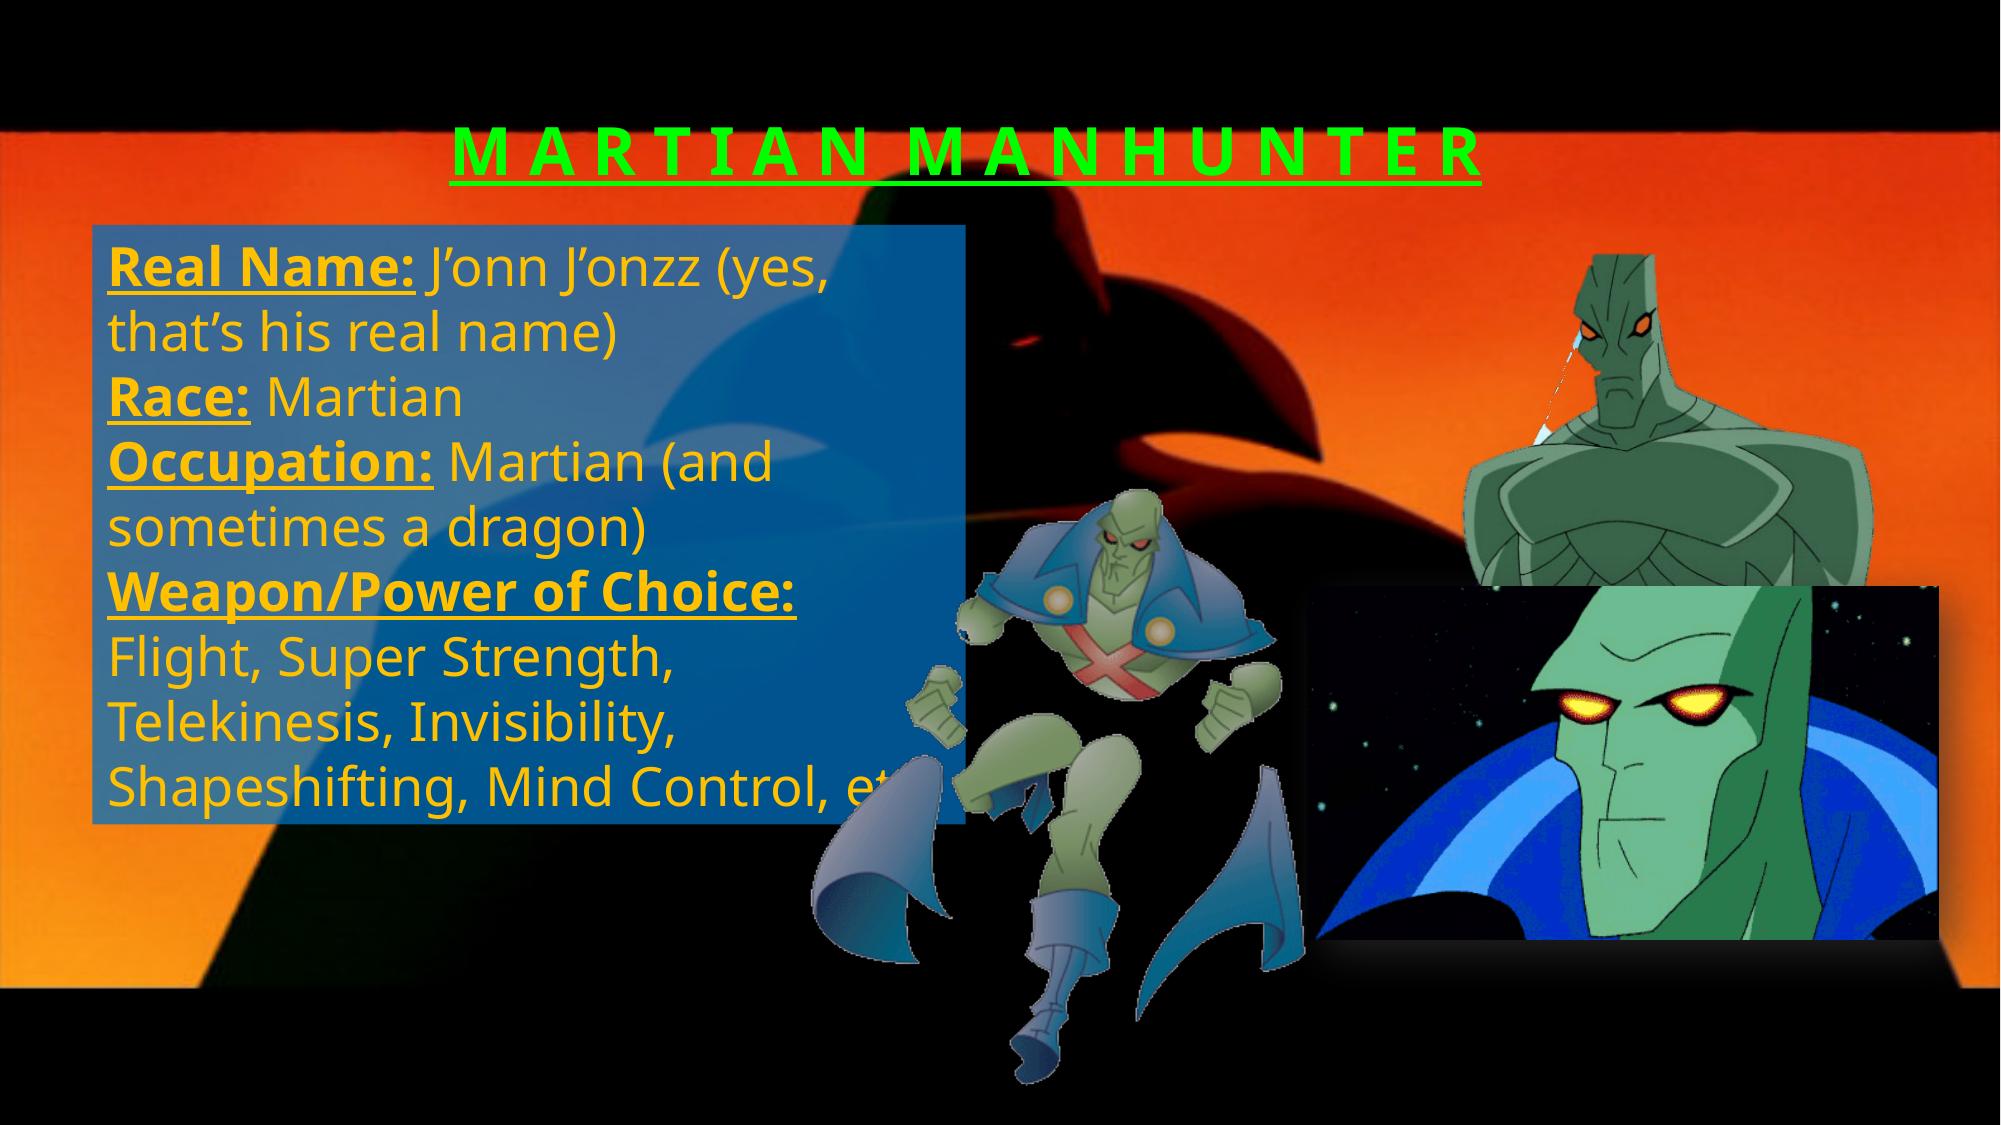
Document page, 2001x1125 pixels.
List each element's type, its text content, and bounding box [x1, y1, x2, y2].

text_box M A R T I A N M A N H U N T E R [34, 101, 1897, 197]
picture [0, 0, 2001, 1125]
text_box Real Name: J’onn J’onzz (yes, that’s his real name) Race: Martian Occupation: Martian (and sometimes a dragon) Weapon/Power of Choice: Flight, Super Strength, Telekinesis, Invisibility, Shapeshifting, Mind Control, etc. [92, 224, 966, 825]
